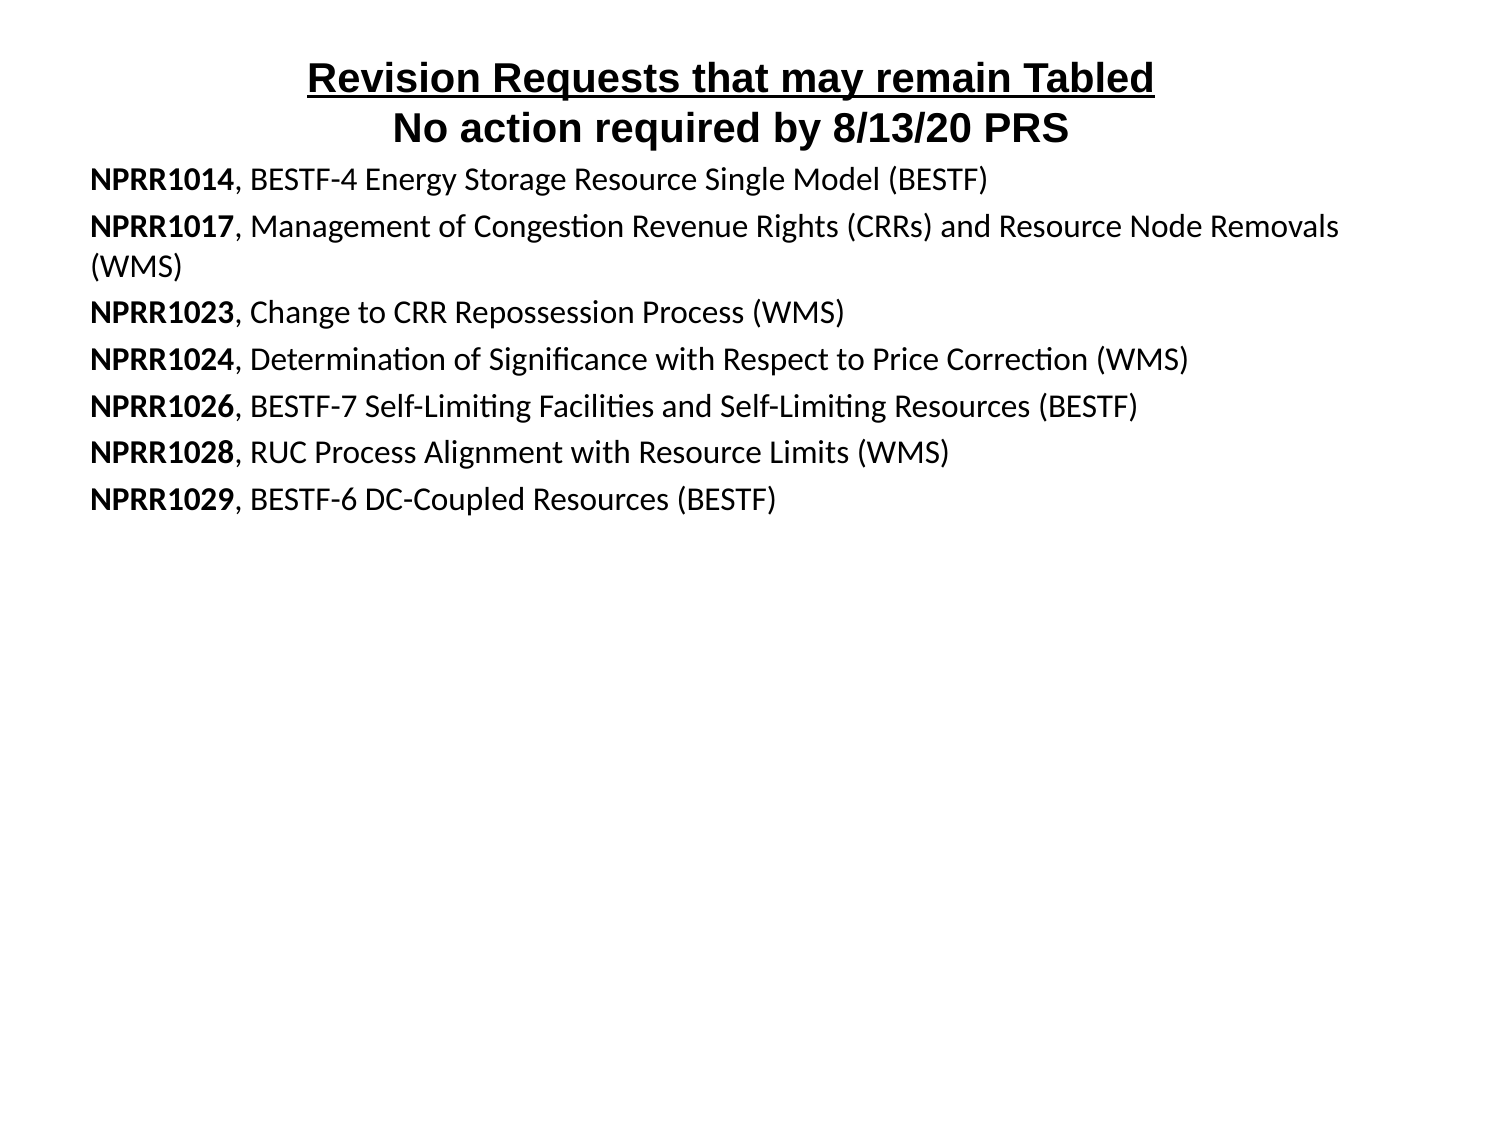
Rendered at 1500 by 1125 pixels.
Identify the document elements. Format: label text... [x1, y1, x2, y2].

subtitle NPRR1014, BESTF-4 Energy Storage Resource Single Model (BESTF) NPRR1017, Management of Congestion Revenue Rights (CRRs) and Resource Node Removals (WMS) NPRR1023, Change to CRR Repossession Process (WMS) NPRR1024, Determination of Significance with Respect to Price Correction (WMS) NPRR1026, BESTF-7 Self-Limiting Facilities and Self-Limiting Resources (BESTF) NPRR1028, RUC Process Alignment with Resource Limits (WMS) NPRR1029, BESTF-6 DC-Coupled Resources (BESTF) [75, 149, 1438, 1063]
title Revision Requests that may remain Tabled No action required by 8/13/20 PRS [75, 62, 1388, 149]
